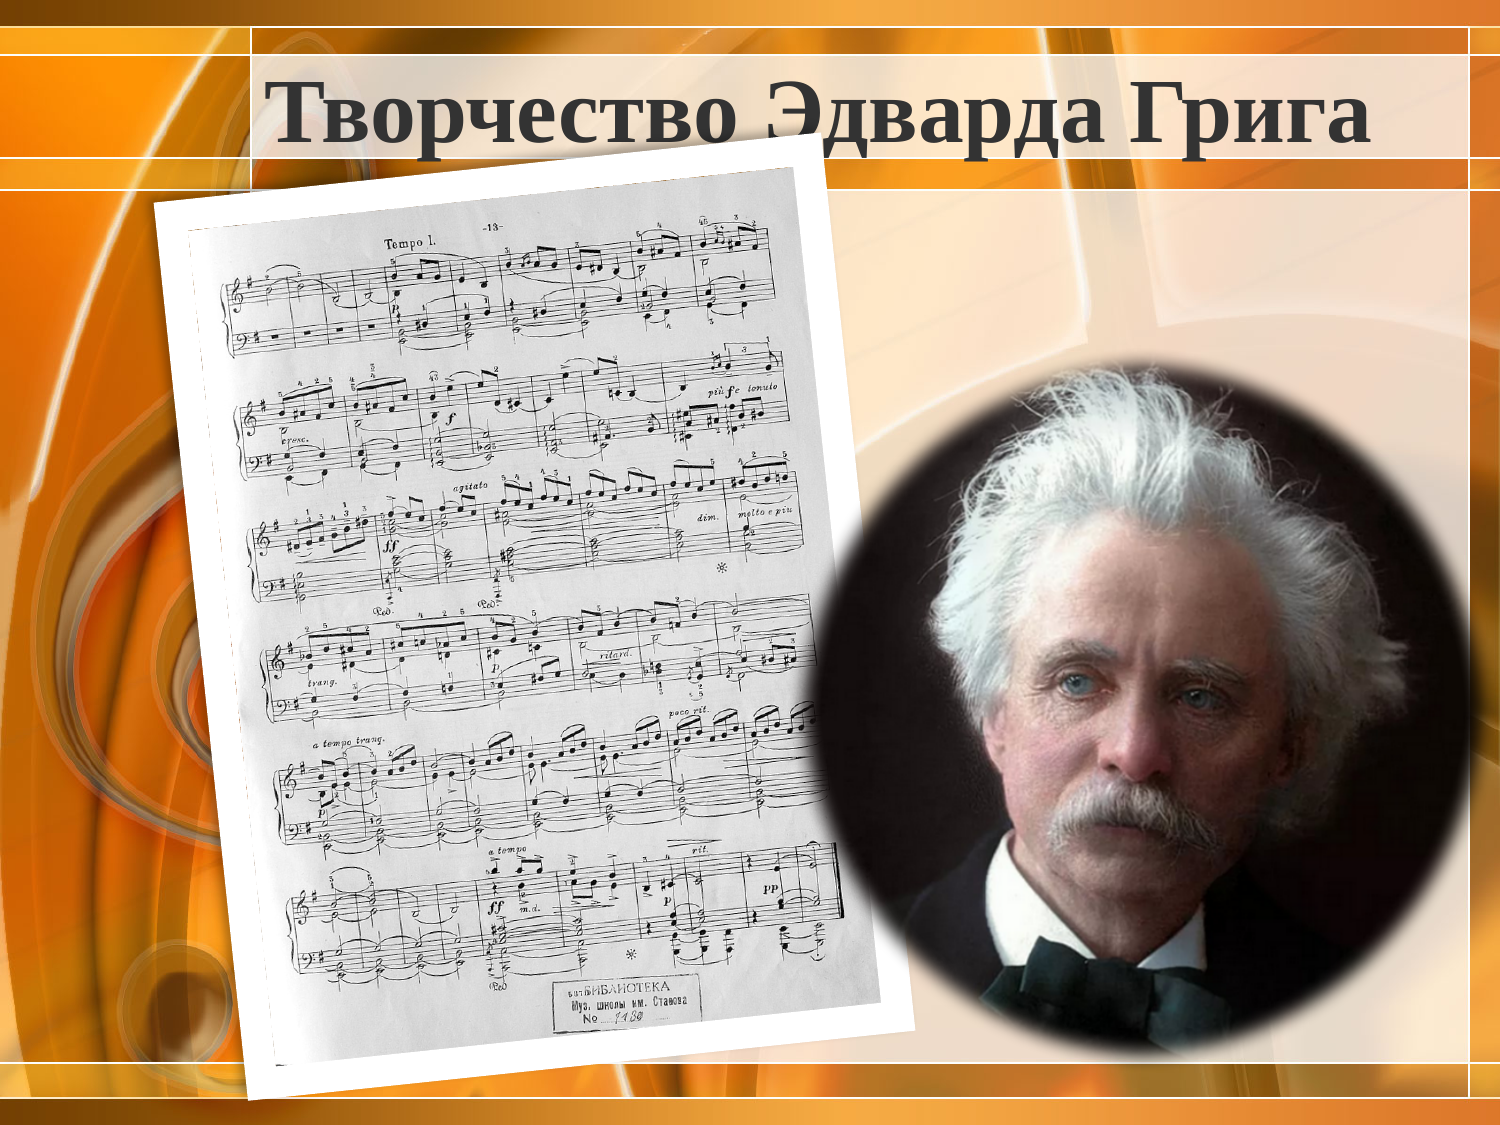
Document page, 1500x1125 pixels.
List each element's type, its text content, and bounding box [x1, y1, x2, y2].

title Творчество Эдварда Грига [249, 37, 1425, 175]
picture [0, 0, 1500, 1125]
